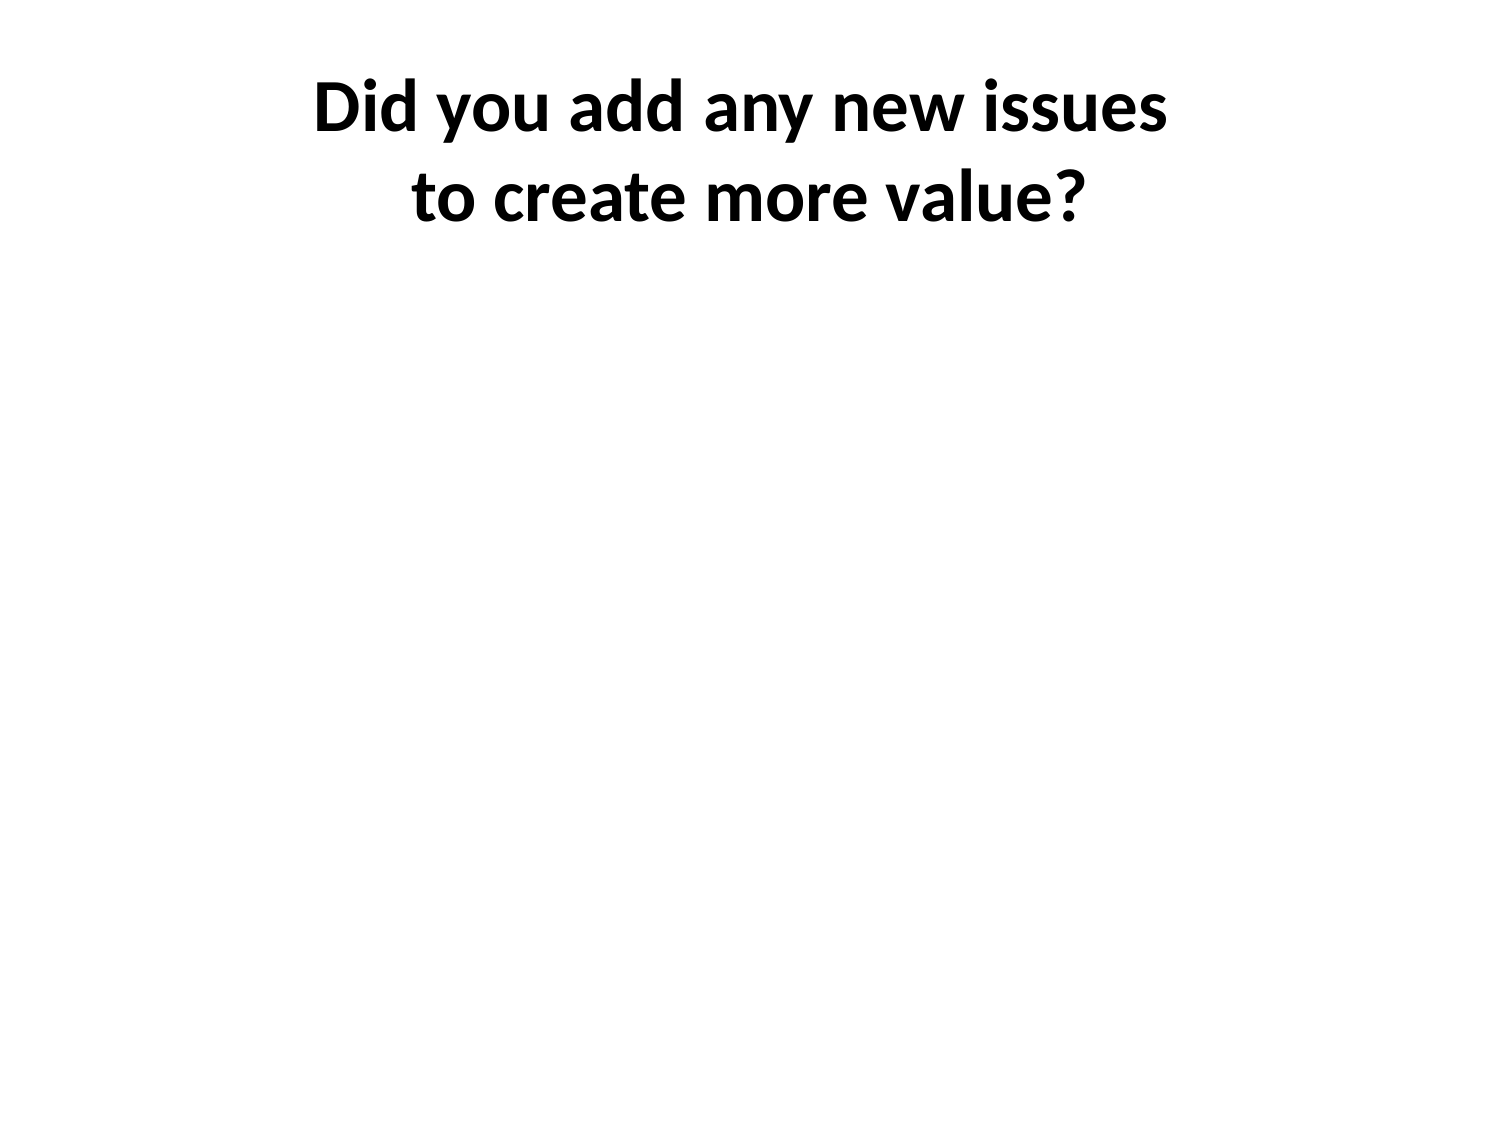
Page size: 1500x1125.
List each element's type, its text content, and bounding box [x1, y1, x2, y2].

title Did you add any new issues to create more value? [75, 52, 1425, 241]
